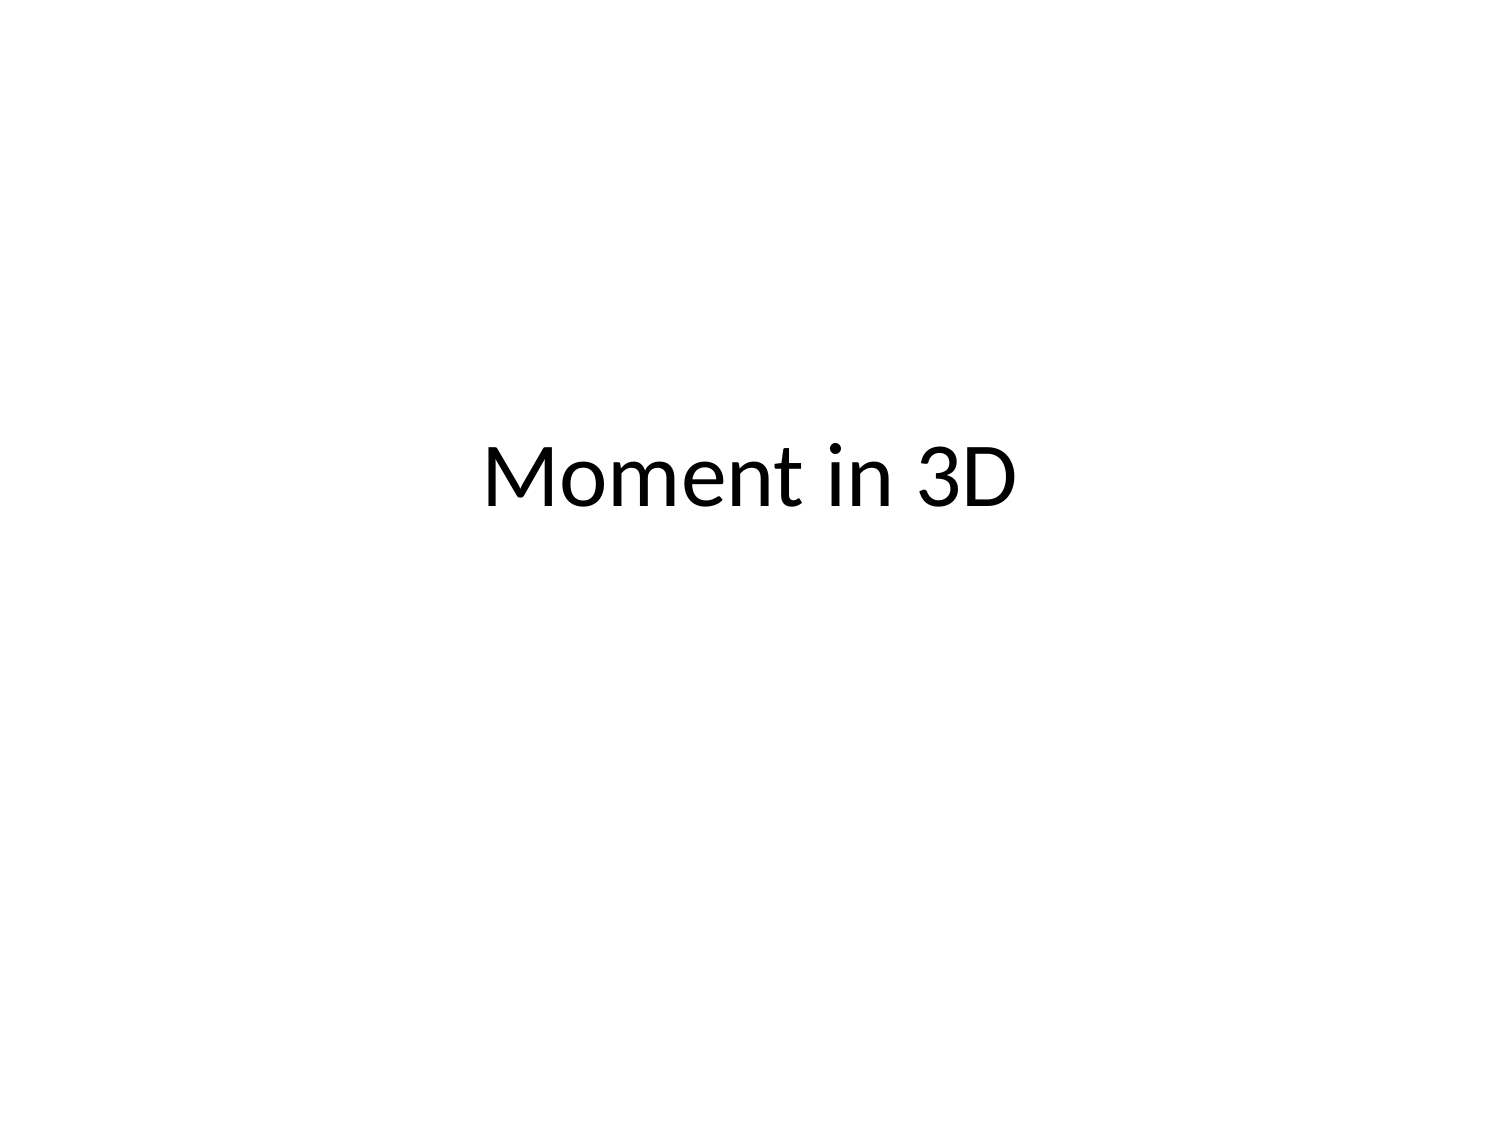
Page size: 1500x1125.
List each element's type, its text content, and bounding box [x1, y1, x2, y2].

title Moment in 3D [112, 349, 1388, 591]
